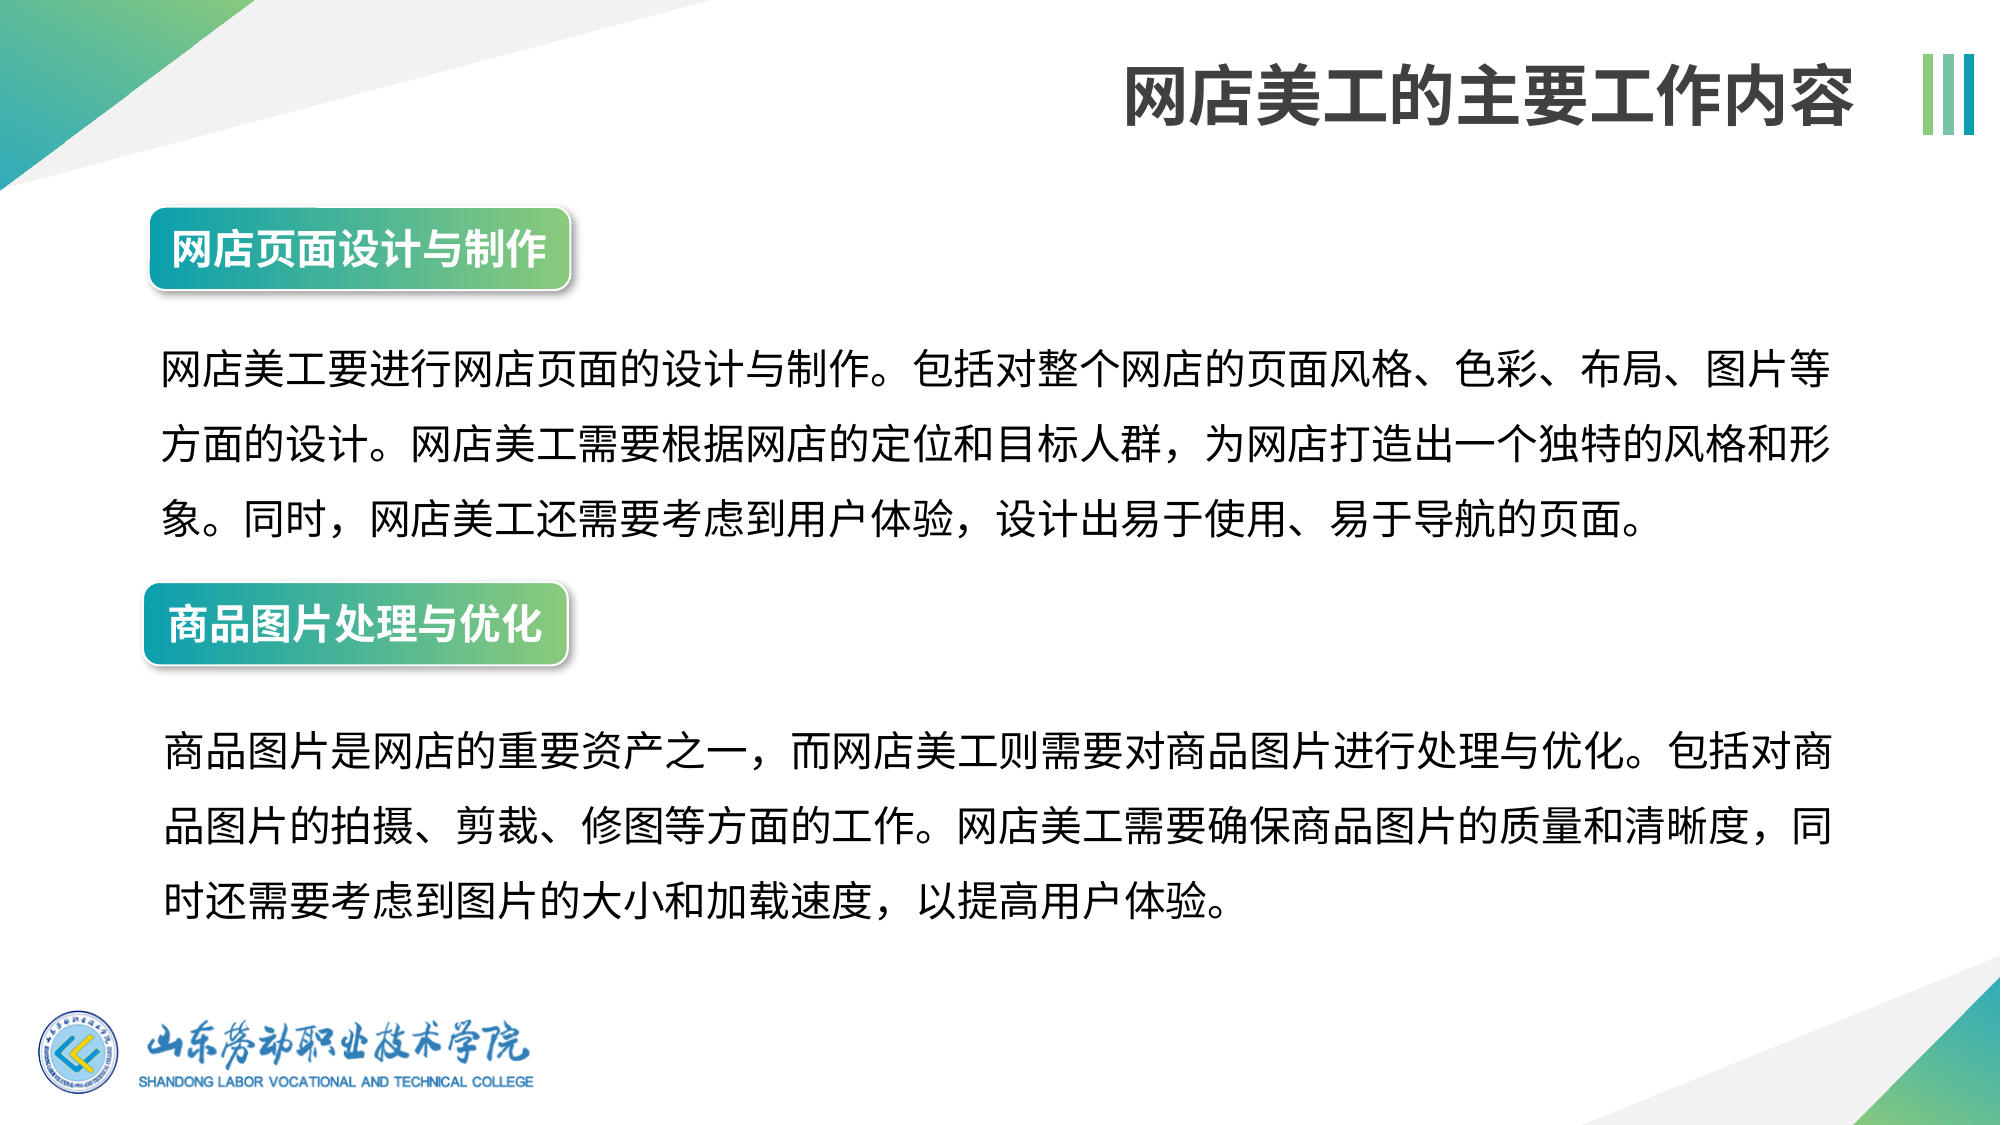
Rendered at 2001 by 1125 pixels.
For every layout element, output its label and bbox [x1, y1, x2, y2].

text_box [0, 0, 2000, 1125]
text_box [124, 206, 595, 291]
text_box [142, 582, 568, 666]
text_box [1928, 54, 1969, 136]
picture [38, 1010, 550, 1094]
